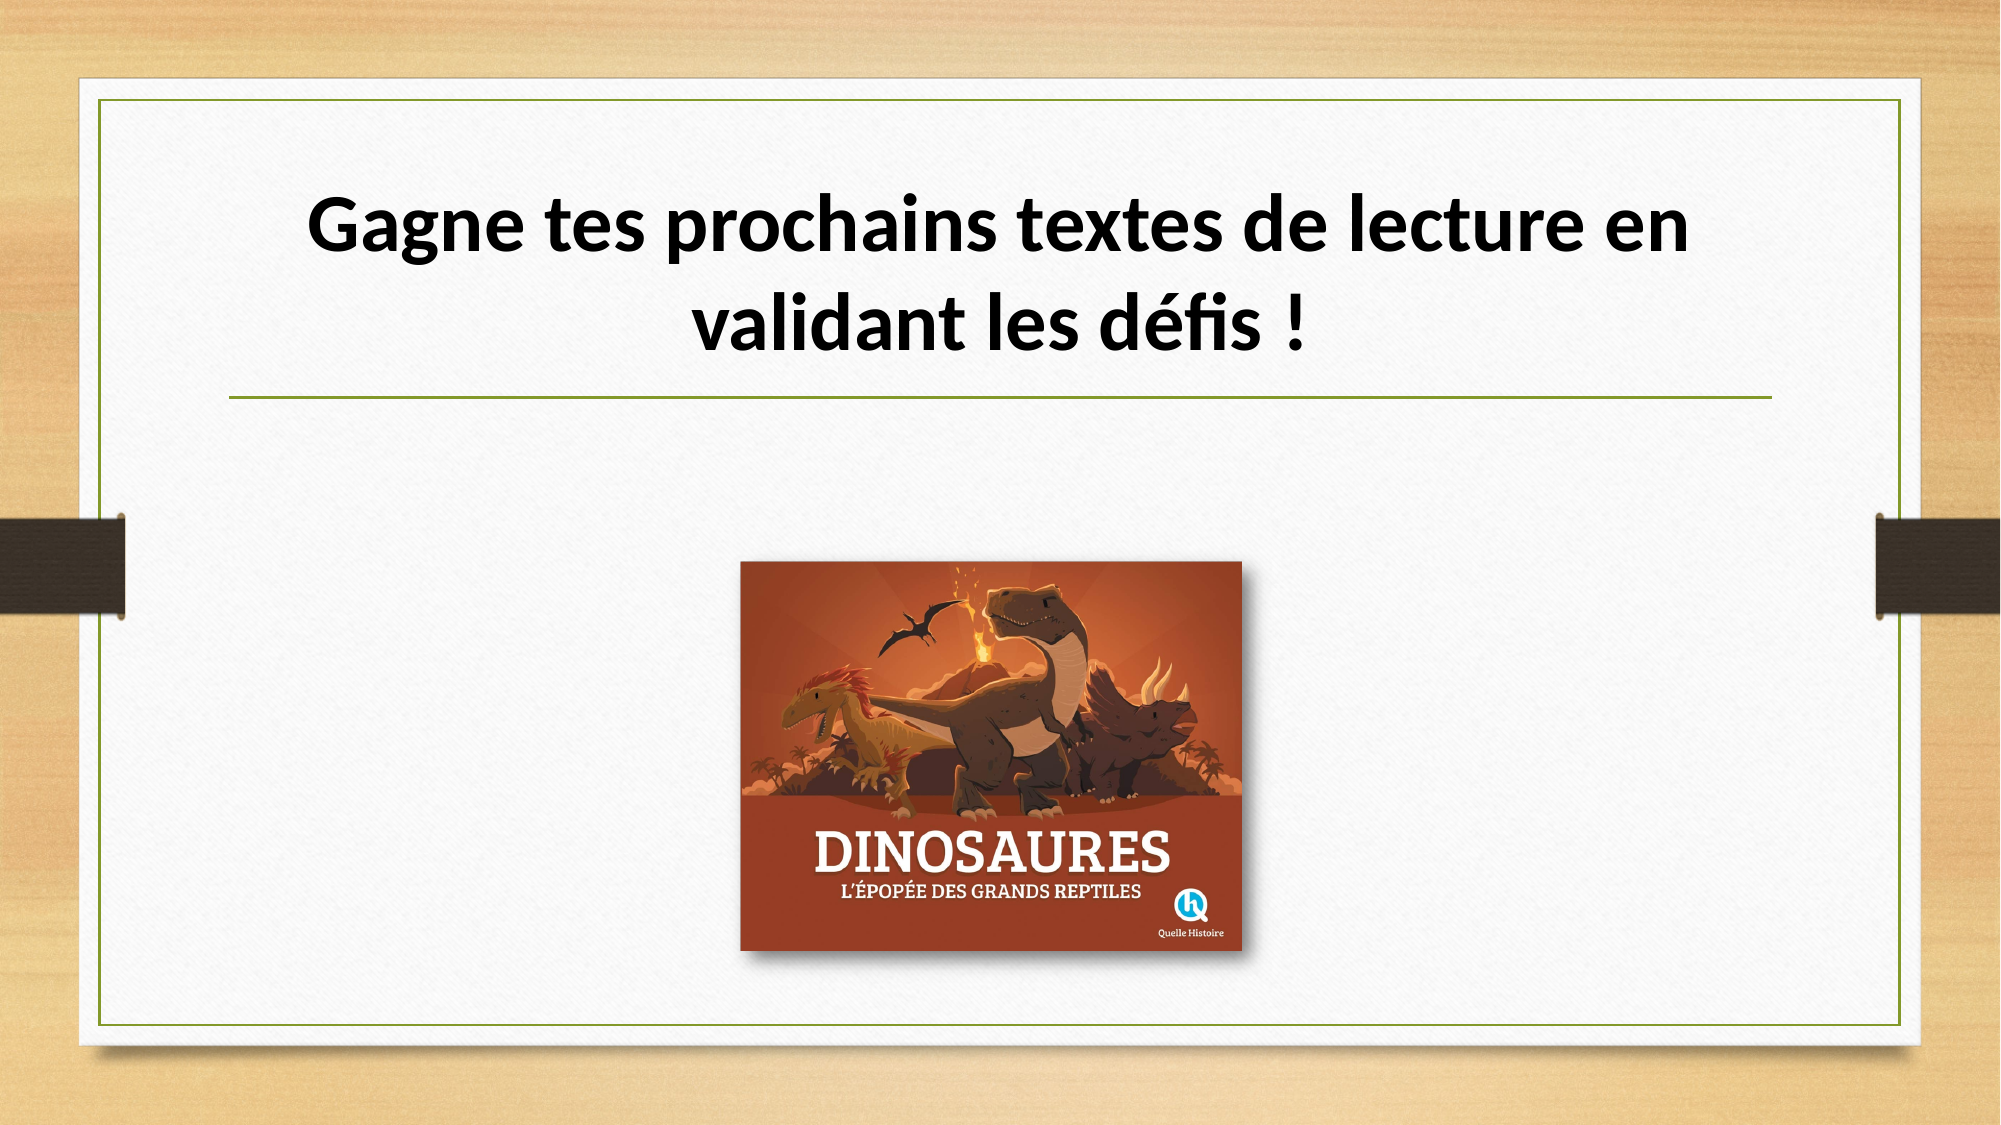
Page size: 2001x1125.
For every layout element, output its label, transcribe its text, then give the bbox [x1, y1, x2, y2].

title Gagne tes prochains textes de lecture en validant les défis ! [212, 161, 1788, 293]
title Gagne tes prochains textes de lecture en validant les défis ! [212, 294, 1788, 375]
picture [0, 0, 2001, 1125]
picture [101, 101, 1898, 293]
